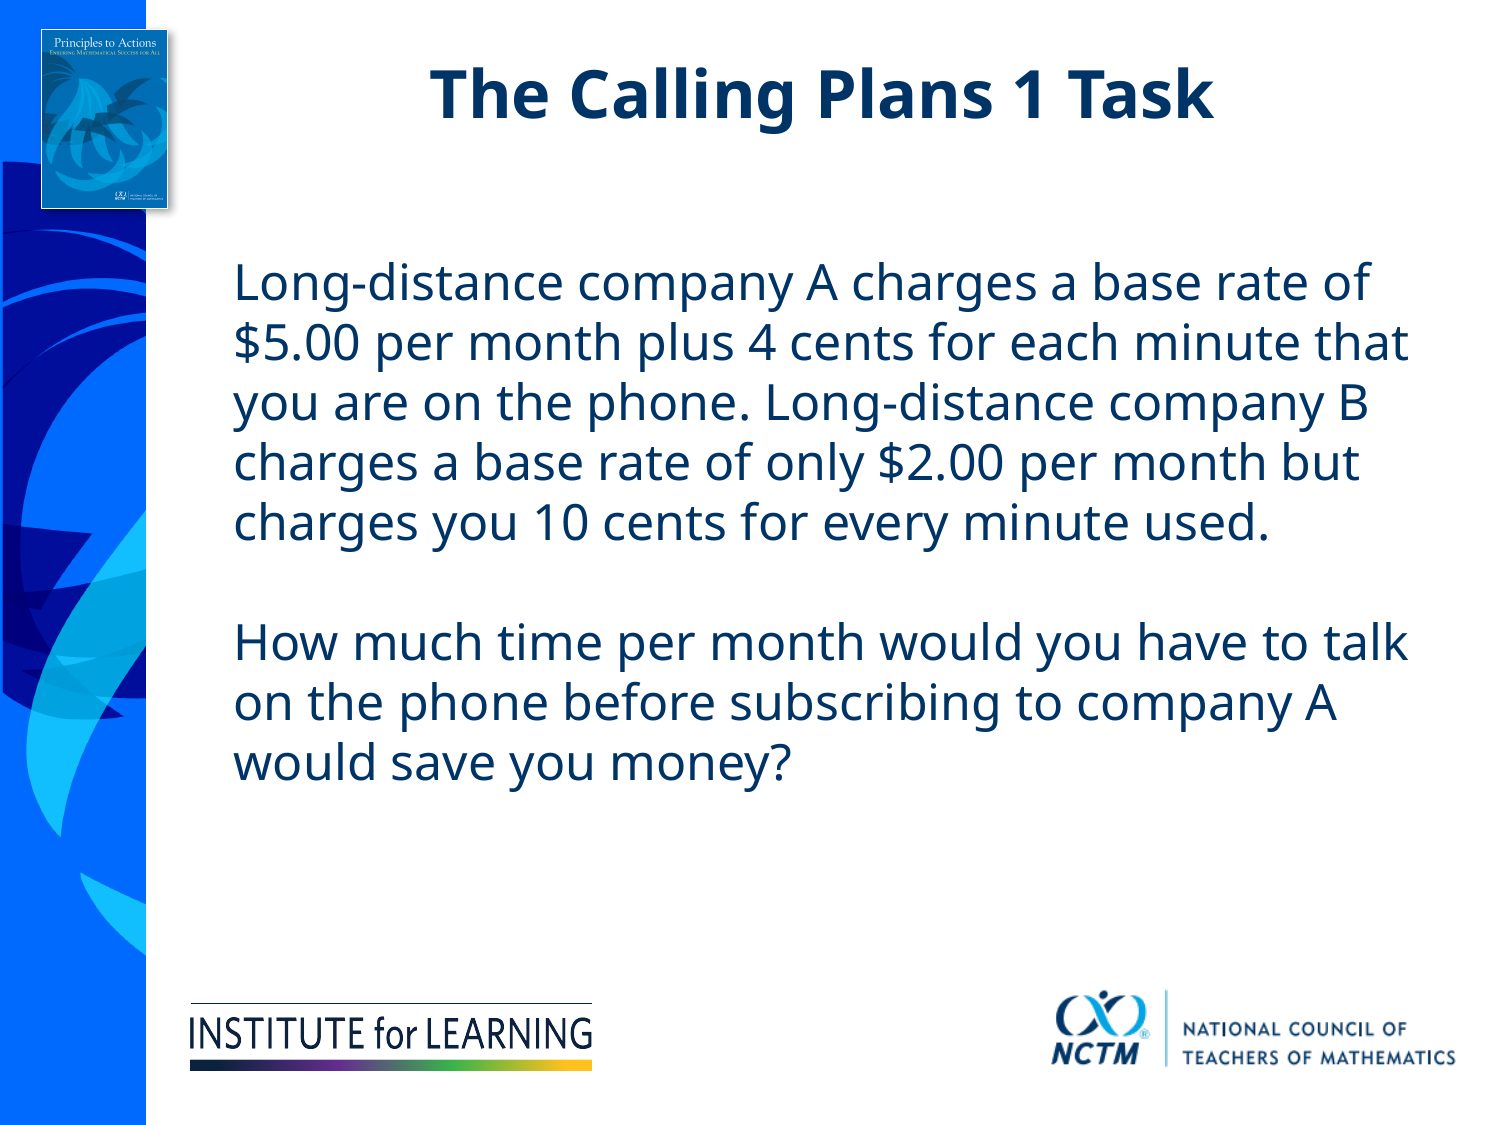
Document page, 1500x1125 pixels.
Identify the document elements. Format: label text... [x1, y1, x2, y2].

text_box Long-distance company A charges a base rate of $5.00 per month plus 4 cents for each minute that you are on the phone. Long-distance company B charges a base rate of only $2.00 per month but charges you 10 cents for every minute used. How much time per month would you have to talk on the phone before subscribing to company A would save you money? [218, 242, 1459, 931]
picture [0, 0, 168, 1125]
text_box The Calling Plans 1 Task [150, 0, 1500, 186]
picture [190, 1003, 592, 1072]
picture [1034, 969, 1474, 1085]
